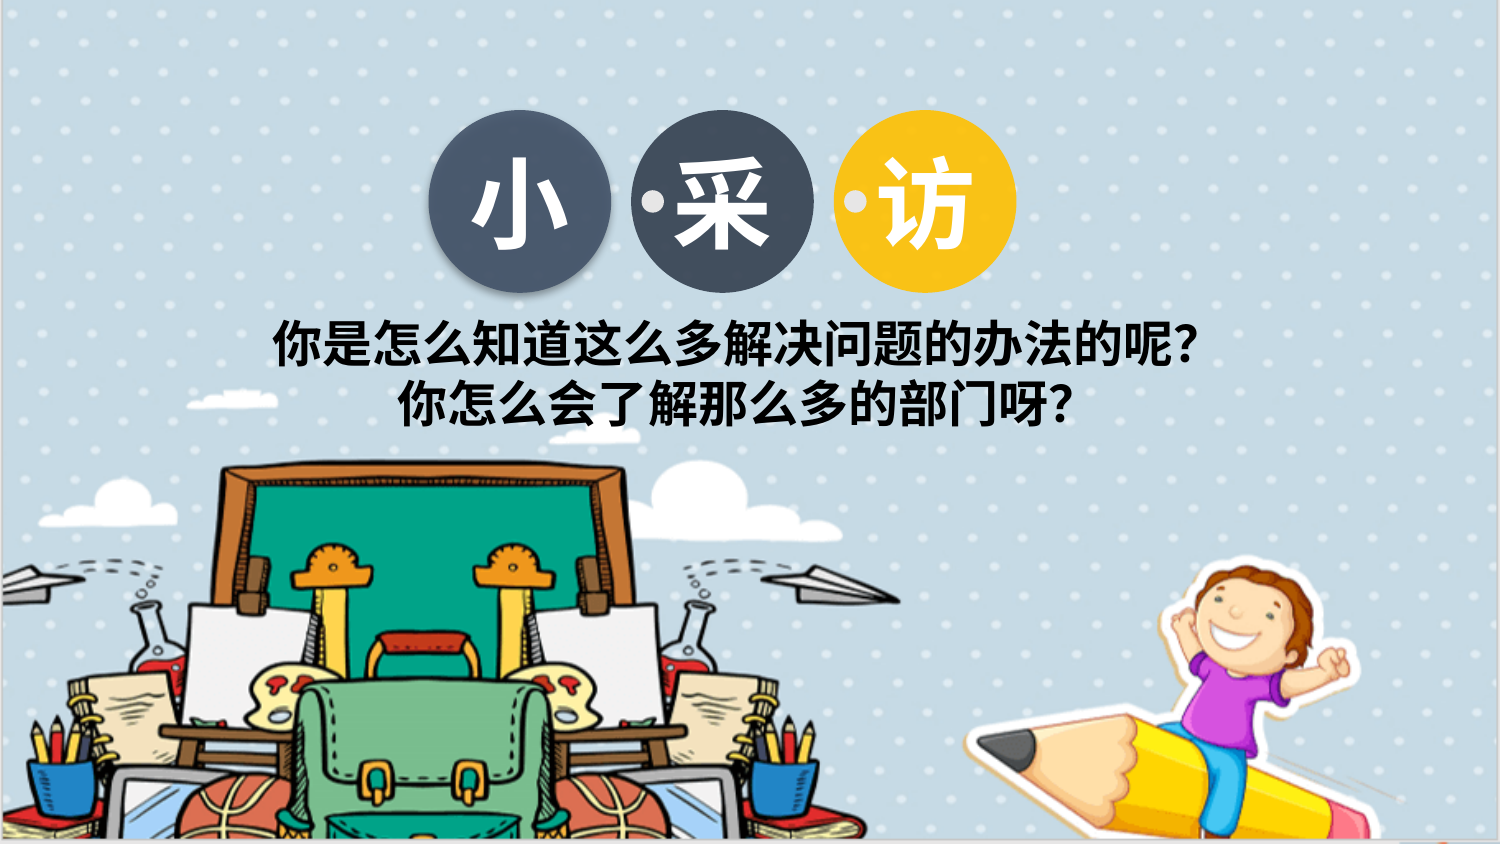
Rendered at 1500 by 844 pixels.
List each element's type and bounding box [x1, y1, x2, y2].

text_box [833, 110, 1017, 293]
text_box [631, 110, 814, 293]
picture [0, 0, 1500, 844]
